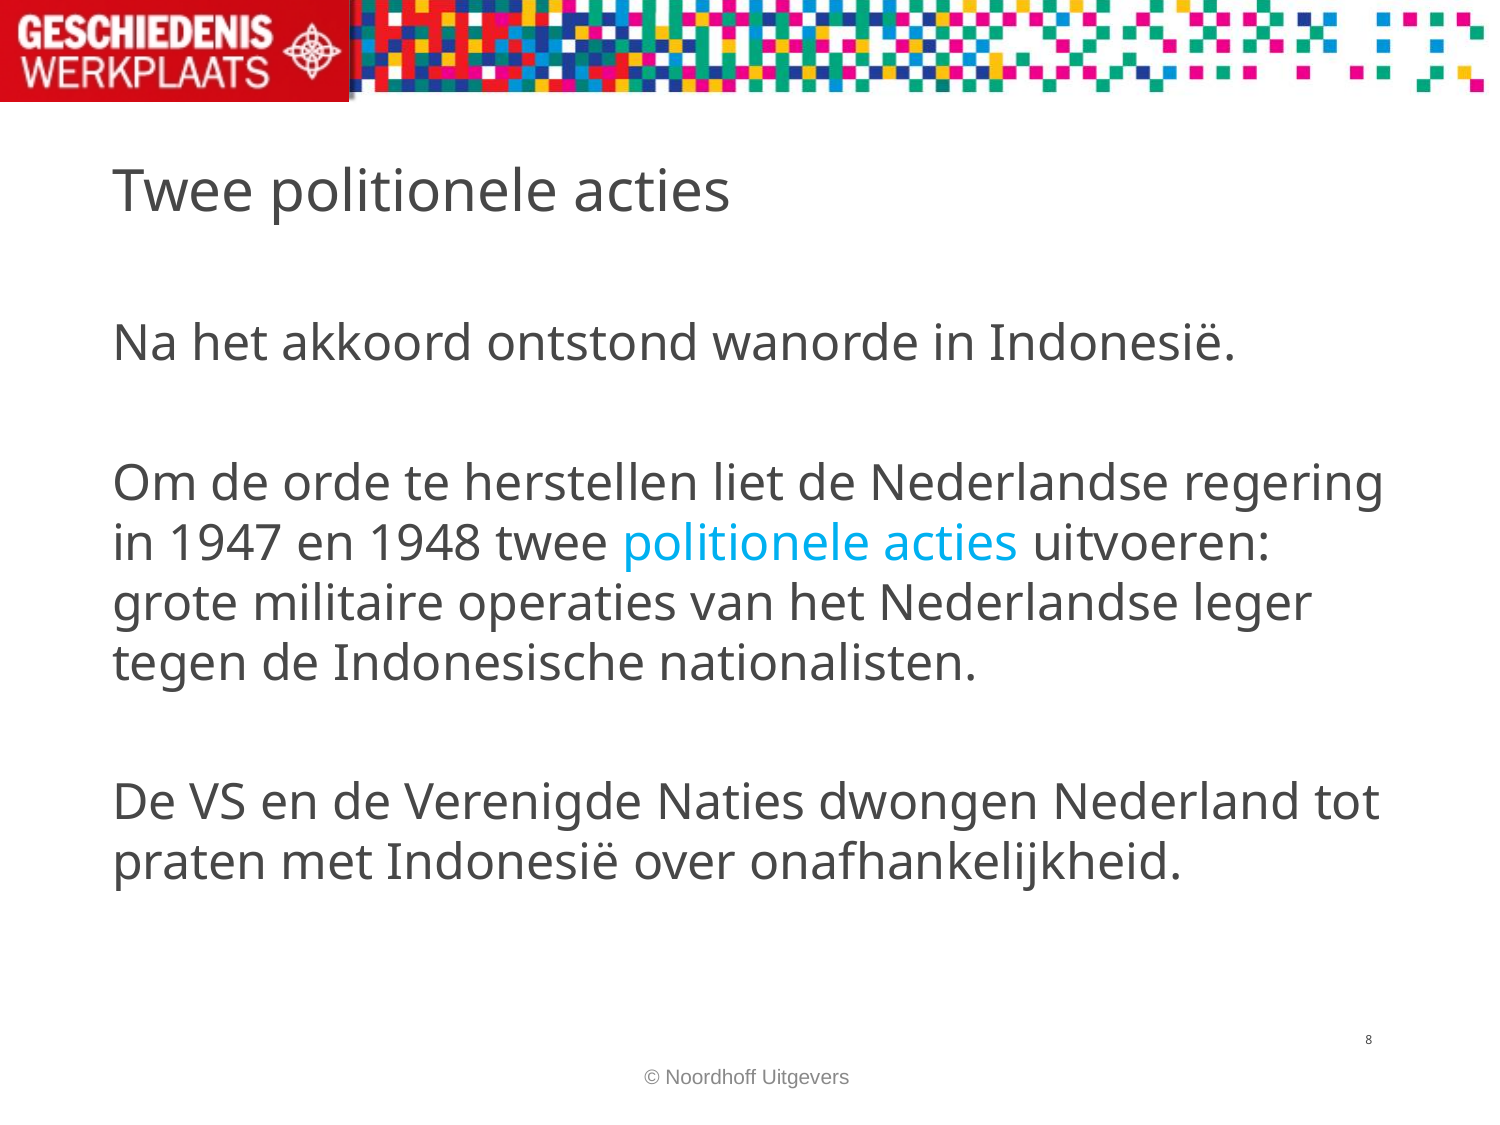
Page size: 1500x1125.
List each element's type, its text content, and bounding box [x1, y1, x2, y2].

title Twee politionele acties [112, 145, 1401, 256]
list Na het akkoord ontstond wanorde in Indonesië. Om de orde te herstellen liet de Nederlandse regering in 1947 en 1948 twee politionele acties uitvoeren: grote militaire operaties van het Nederlandse leger tegen de Indonesische nationalisten. De VS en de Verenigde Naties dwongen Nederland tot praten met Indonesië over onafhankelijkheid. [112, 302, 1409, 1024]
slide_number 8 [1325, 1025, 1388, 1063]
text_box © Noordhoff Uitgevers [512, 1045, 988, 1106]
picture [0, 0, 1500, 1125]
